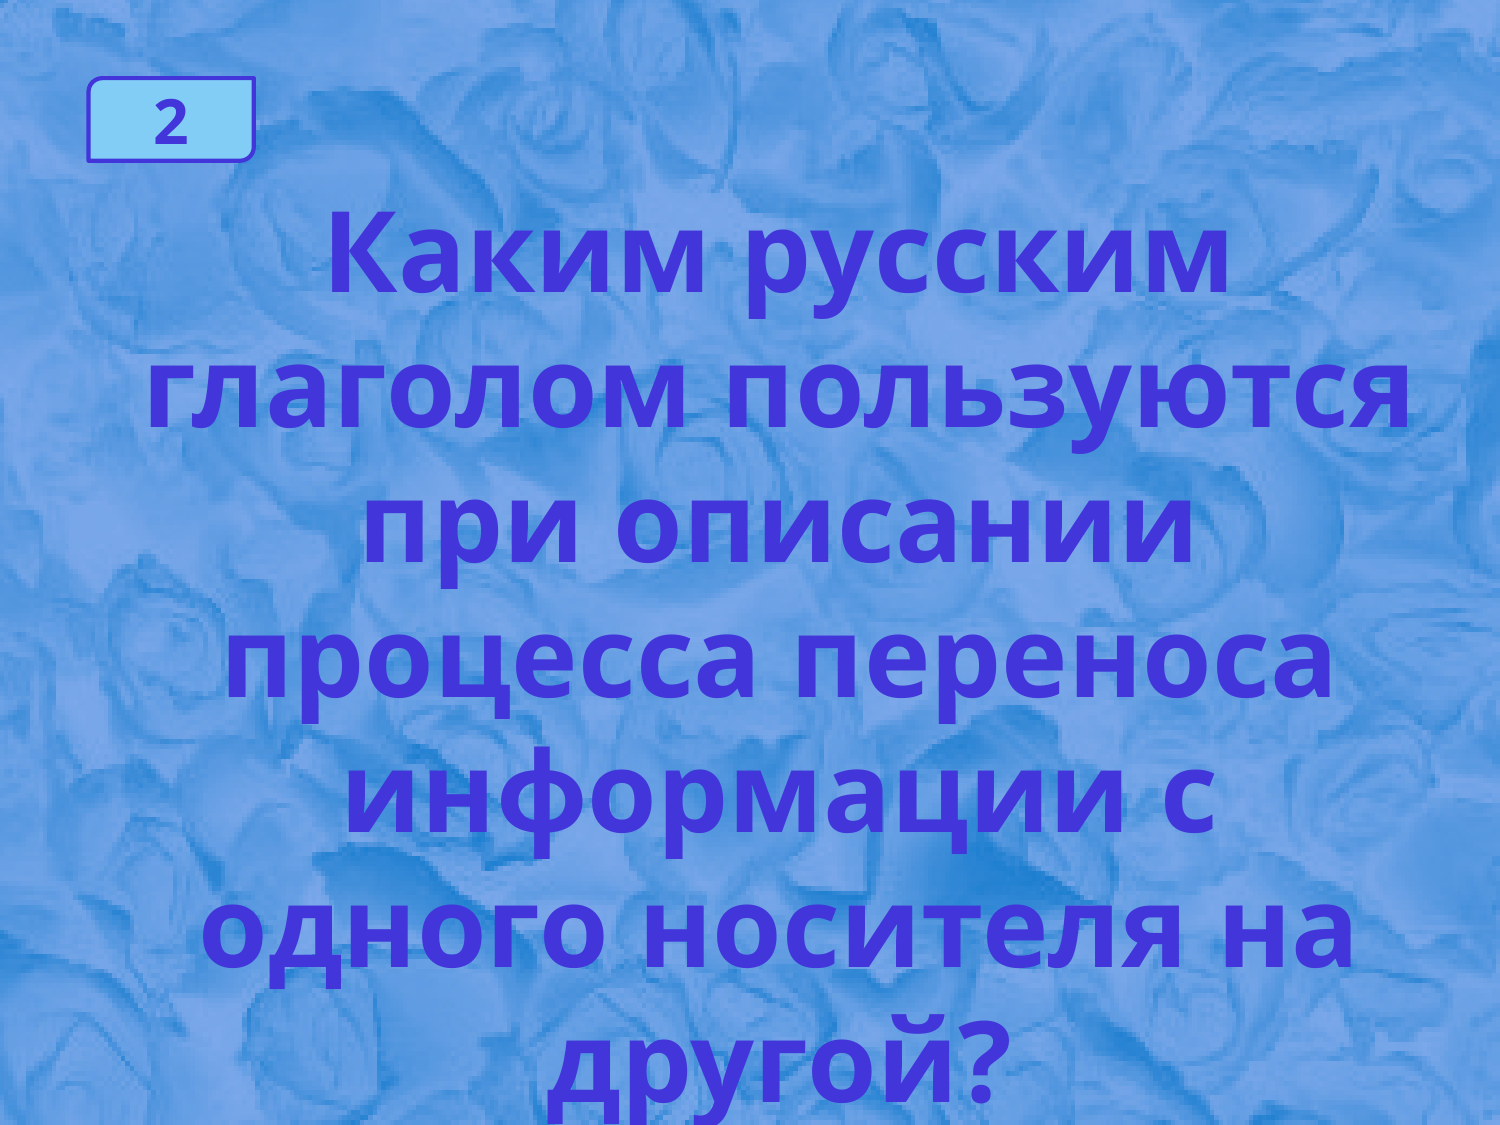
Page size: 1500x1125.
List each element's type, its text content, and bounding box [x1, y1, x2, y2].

text_box Каким русским глаголом пользуются при описании процесса переноса информации с одного носителя на другой? [112, 172, 1447, 1125]
text_box 2 [86, 76, 256, 163]
